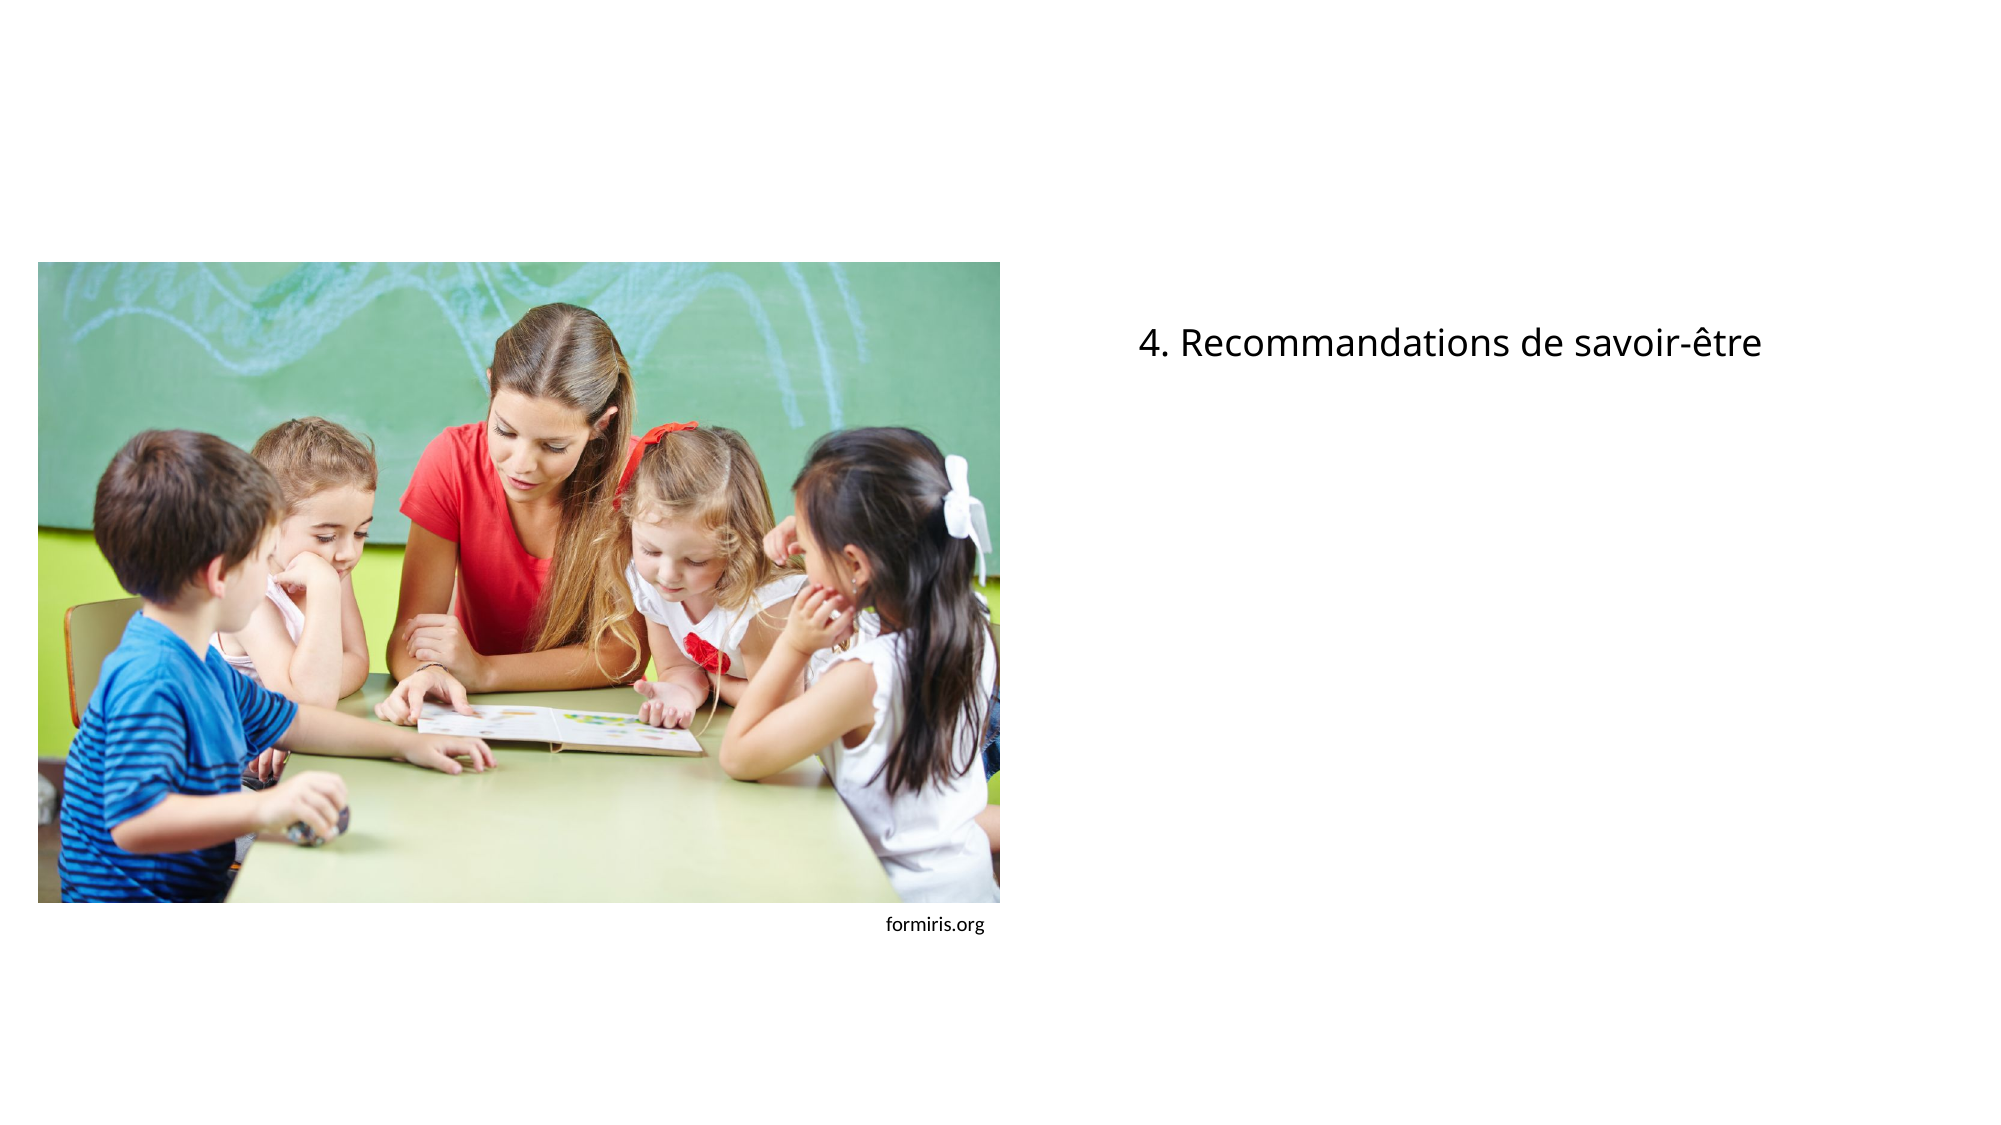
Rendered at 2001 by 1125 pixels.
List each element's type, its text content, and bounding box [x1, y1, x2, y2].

text_box 4. Recommandations de savoir-être [1000, 311, 1933, 372]
text_box formiris.org [871, 903, 1000, 943]
picture [38, 262, 1000, 903]
